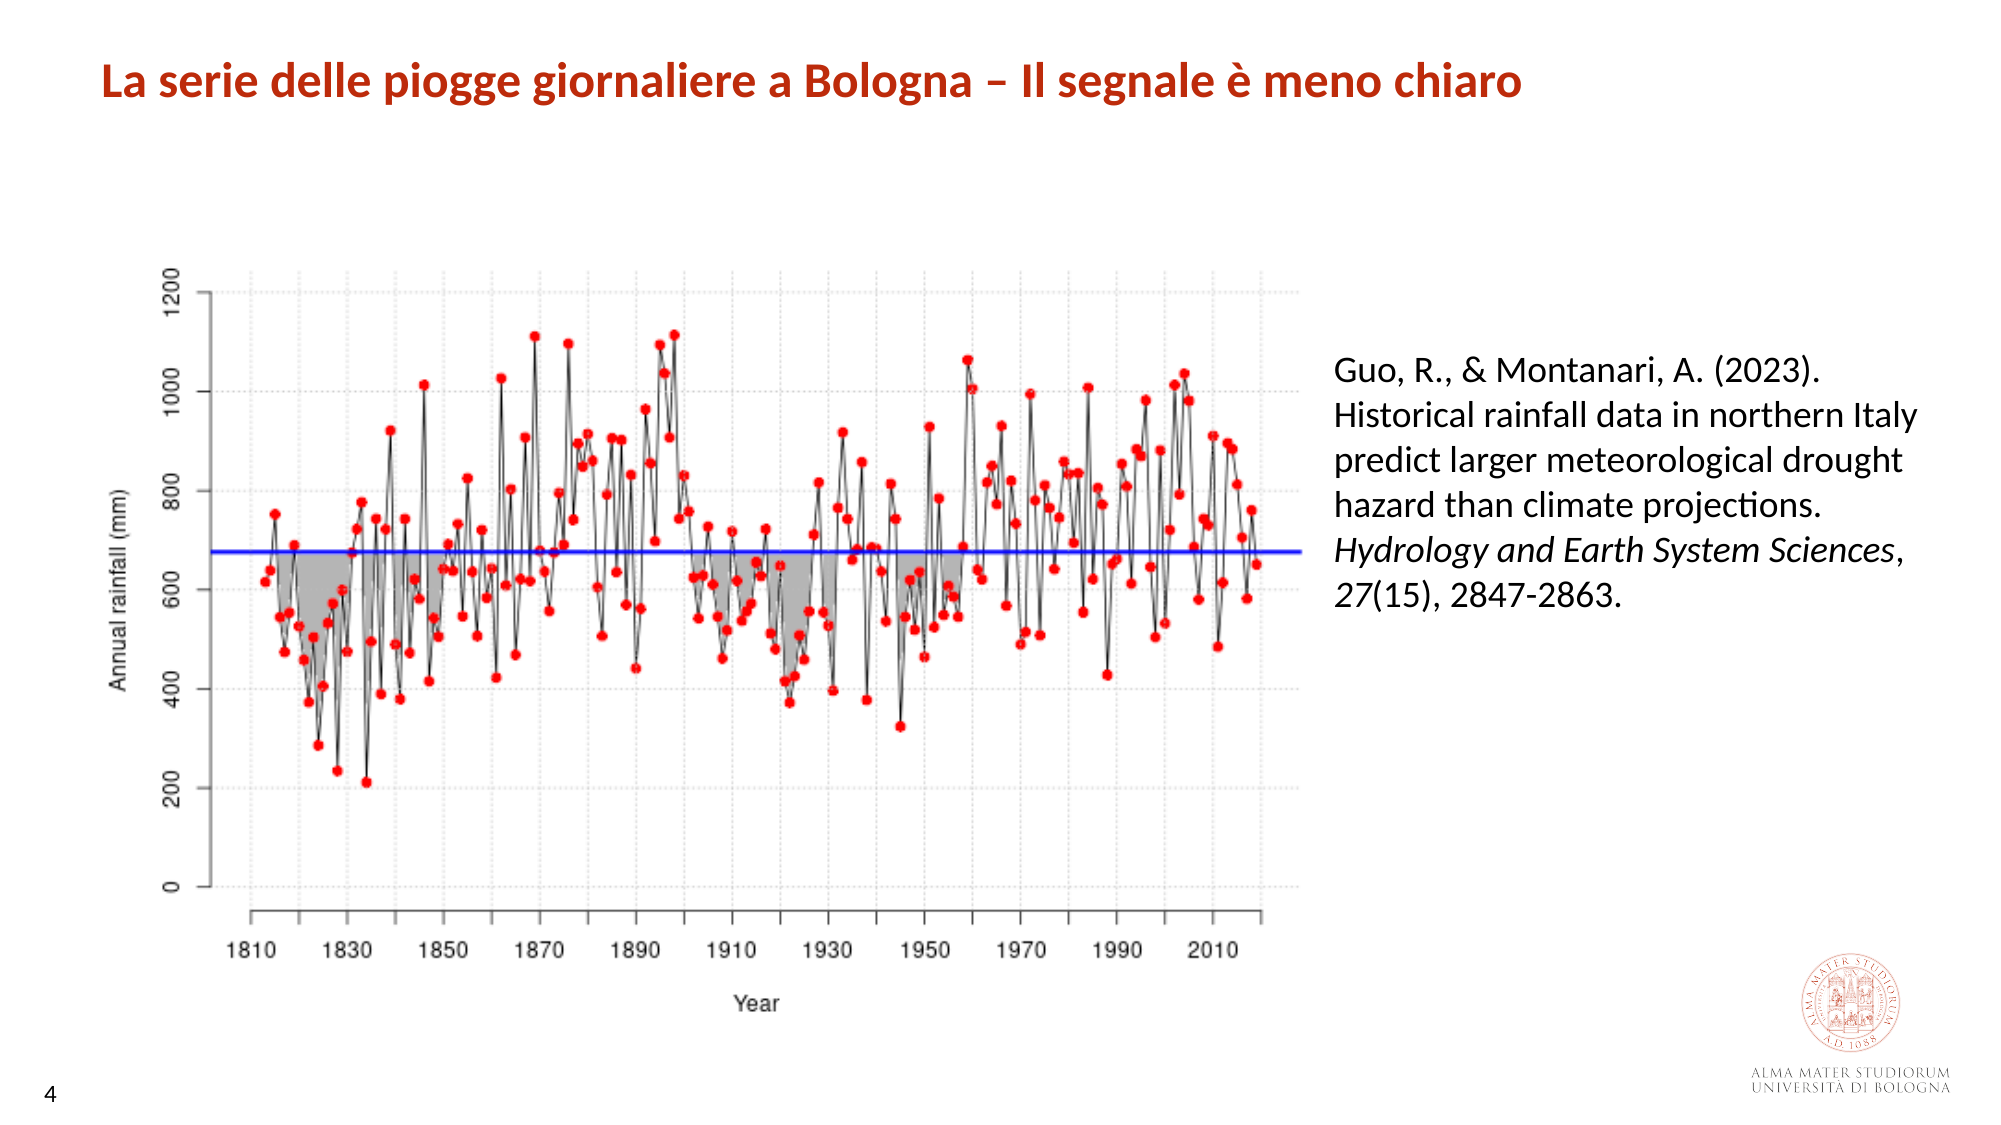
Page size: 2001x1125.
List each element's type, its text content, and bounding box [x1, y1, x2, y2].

picture [101, 160, 1358, 1047]
text_box Guo, R., & Montanari, A. (2023). Historical rainfall data in northern Italy predict larger meteorological drought hazard than climate projections. Hydrology and Earth System Sciences, 27(15), 2847-2863. [1363, 338, 1969, 623]
picture [1720, 933, 1981, 1118]
list La serie delle piogge giornaliere a Bologna – Il segnale è meno chiaro [86, 54, 1930, 161]
